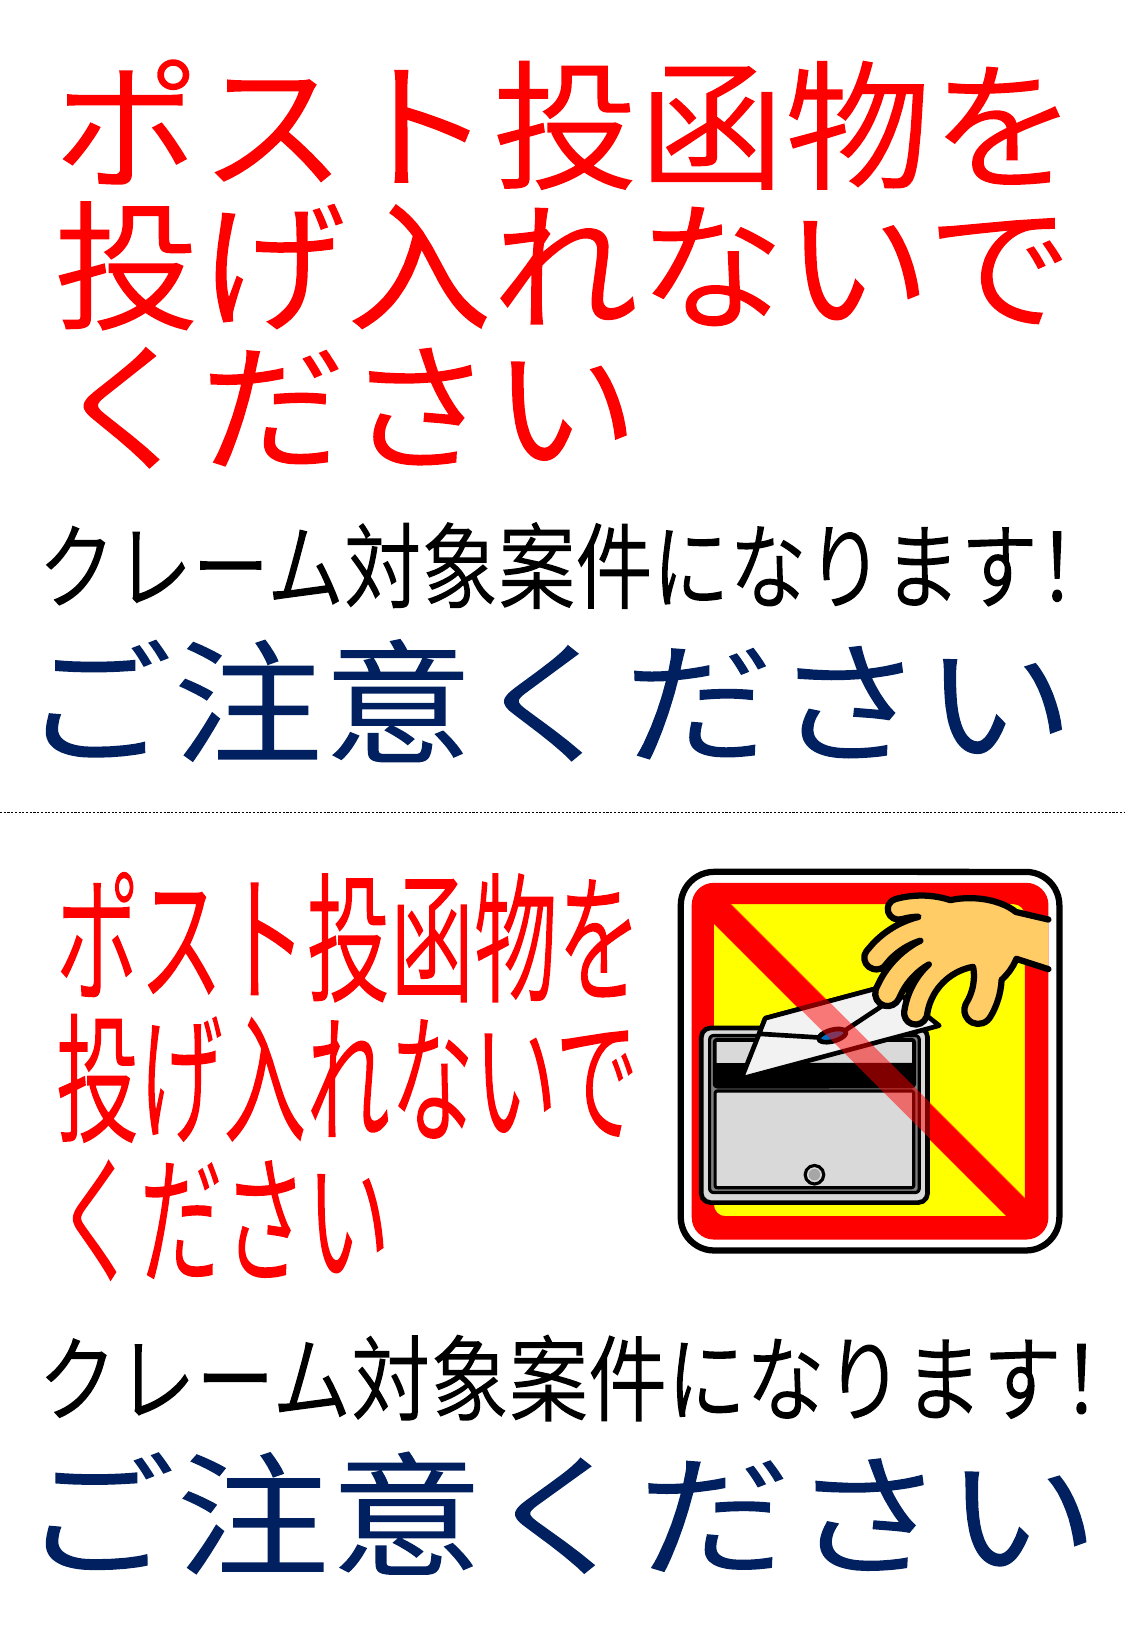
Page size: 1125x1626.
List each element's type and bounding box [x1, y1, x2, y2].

text_box [680, 871, 1060, 1251]
